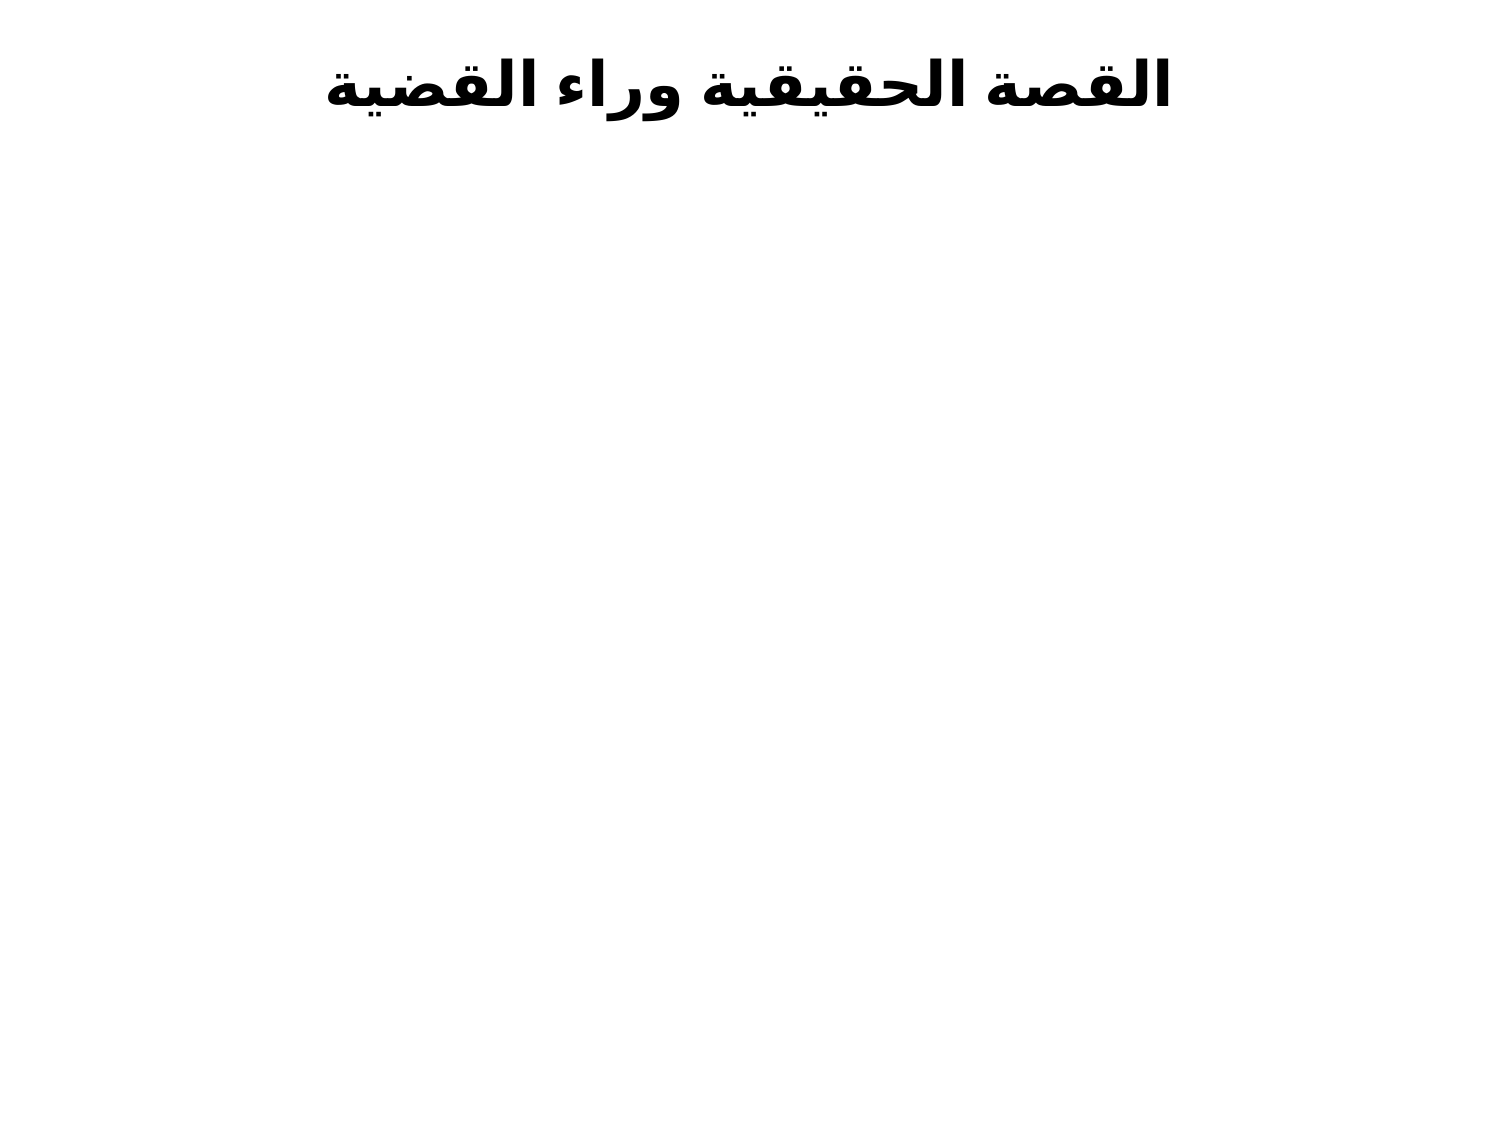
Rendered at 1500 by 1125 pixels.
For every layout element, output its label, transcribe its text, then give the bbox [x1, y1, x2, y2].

title القصة الحقيقية وراء القضية [75, 0, 1425, 175]
